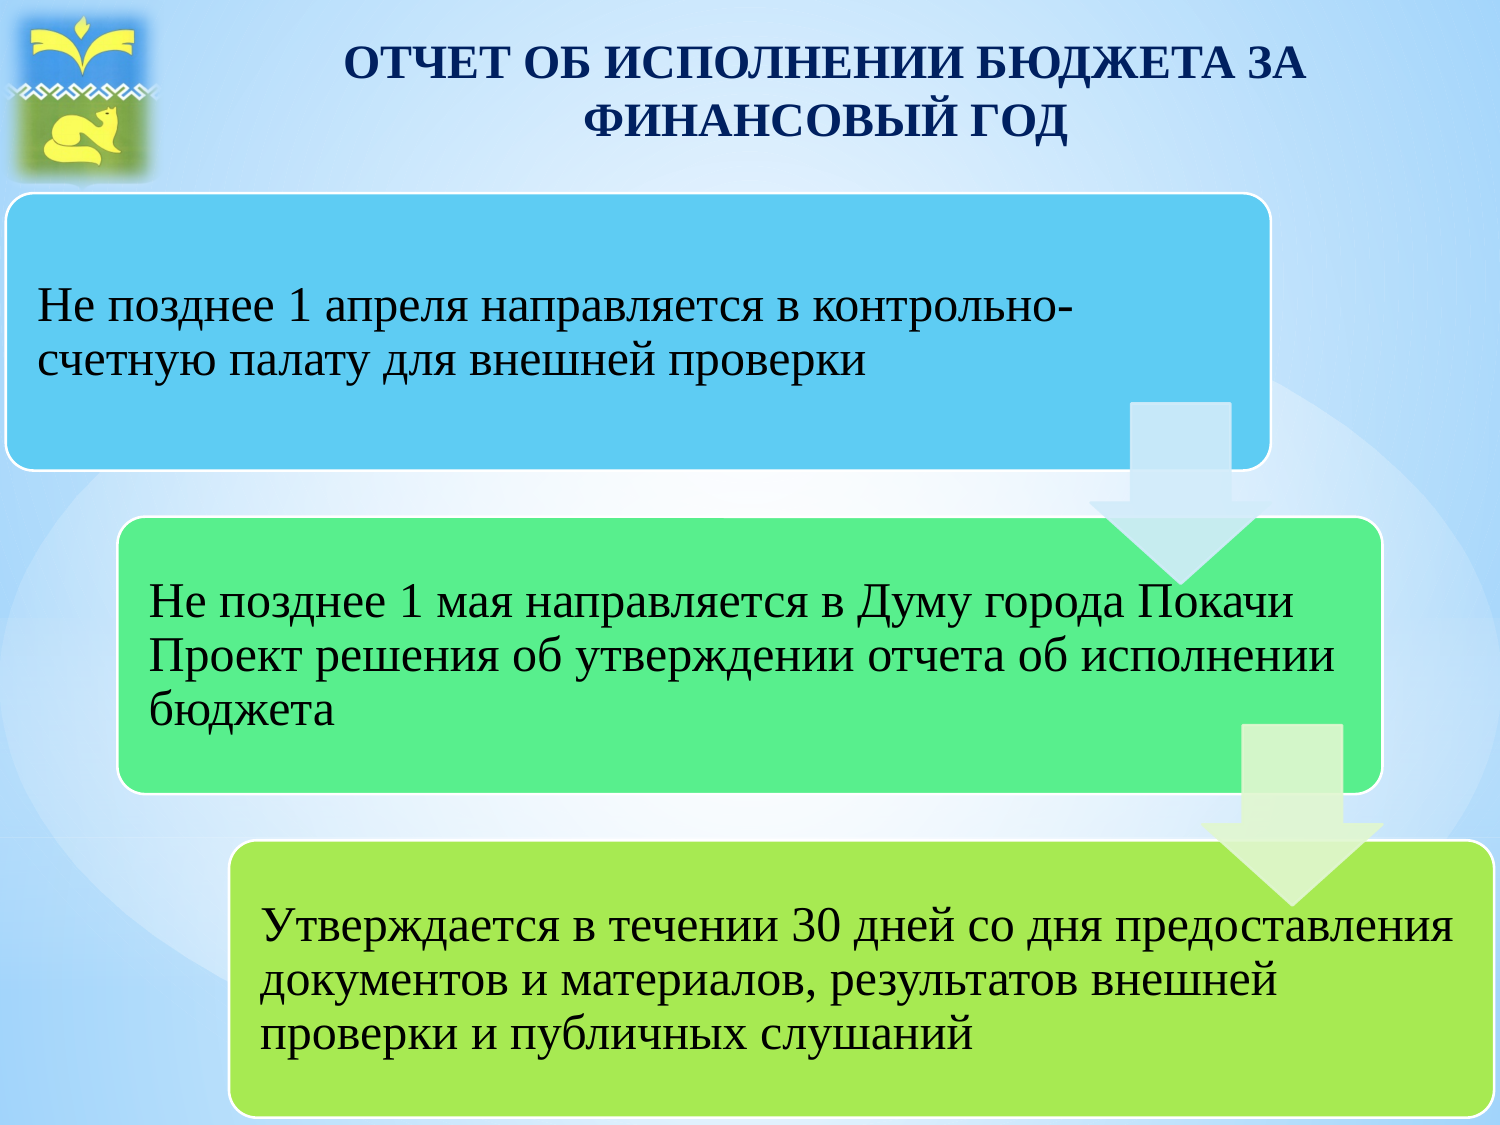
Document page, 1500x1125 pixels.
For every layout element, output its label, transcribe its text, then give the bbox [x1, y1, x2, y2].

title ОТЧЕТ ОБ ИСПОЛНЕНИИ БЮДЖЕТА ЗА ФИНАНСОВЫЙ ГОД [169, 23, 1500, 142]
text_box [5, 192, 1495, 1118]
picture [0, 0, 165, 194]
